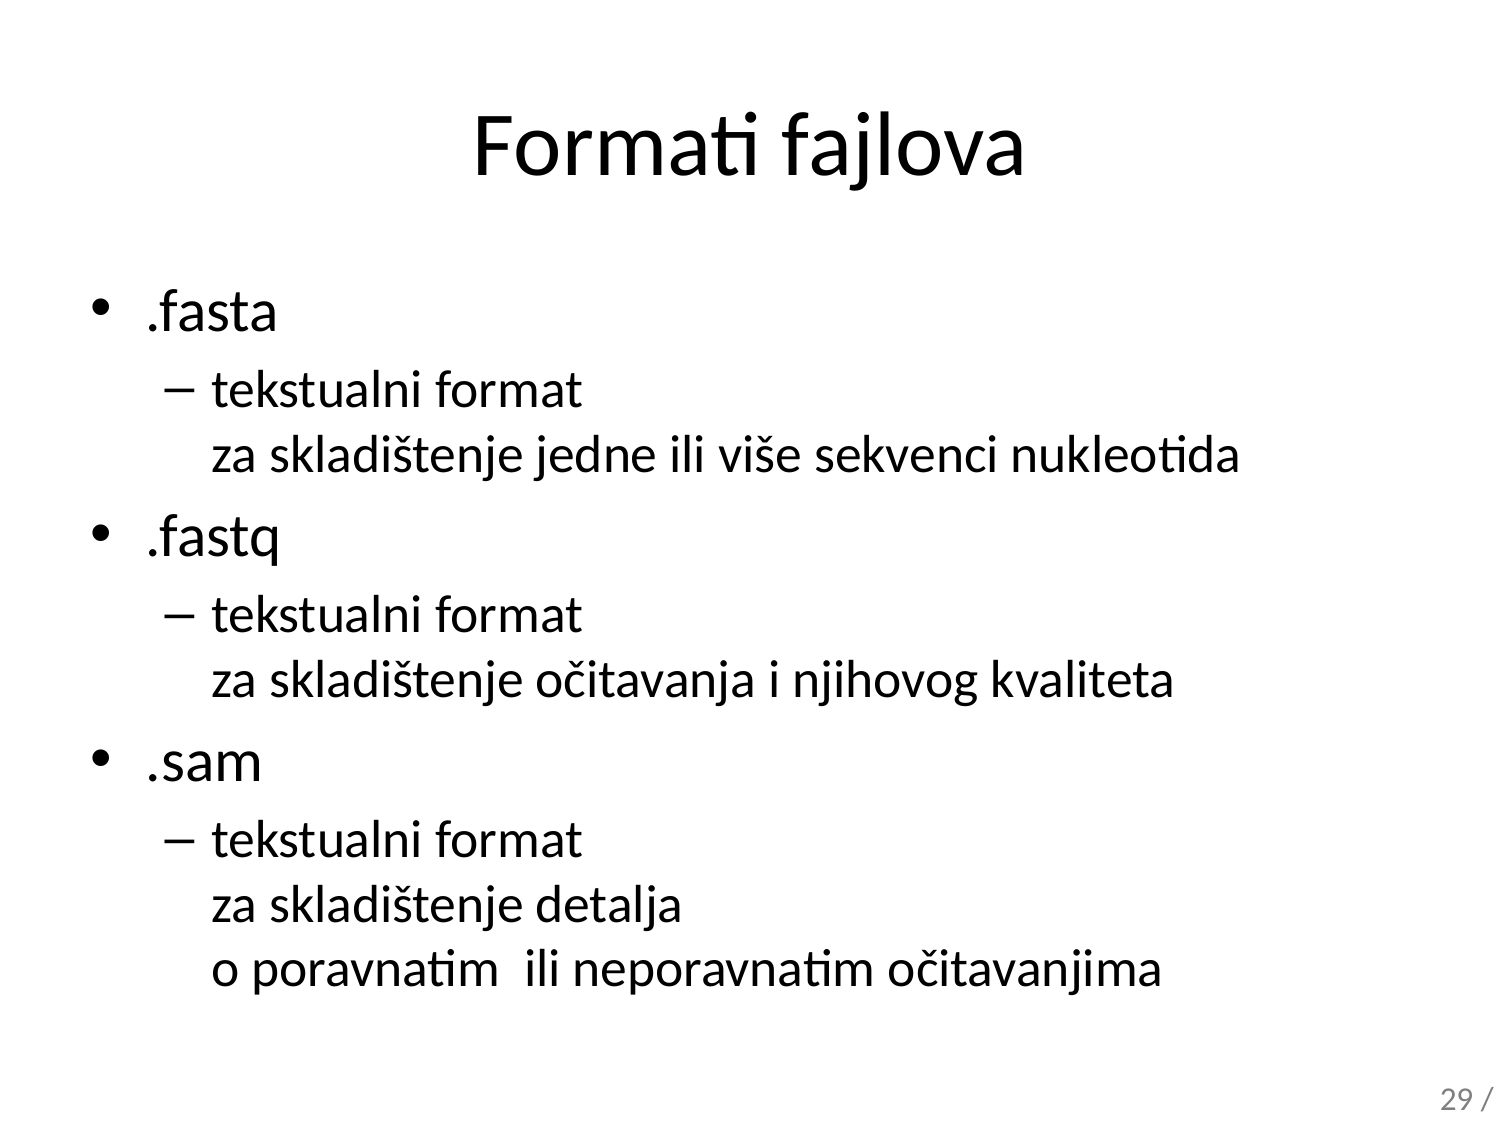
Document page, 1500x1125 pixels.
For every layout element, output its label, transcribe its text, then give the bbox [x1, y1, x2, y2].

title Formati fajlova [75, 45, 1425, 233]
list .fasta tekstualni format za skladištenje jedne ili više sekvenci nukleotida .fastq tekstualni format za skladištenje očitavanja i njihovog kvaliteta .sam tekstualni format za skladištenje detalja o poravnatim ili neporavnatim očitavanjima [75, 262, 1425, 1005]
